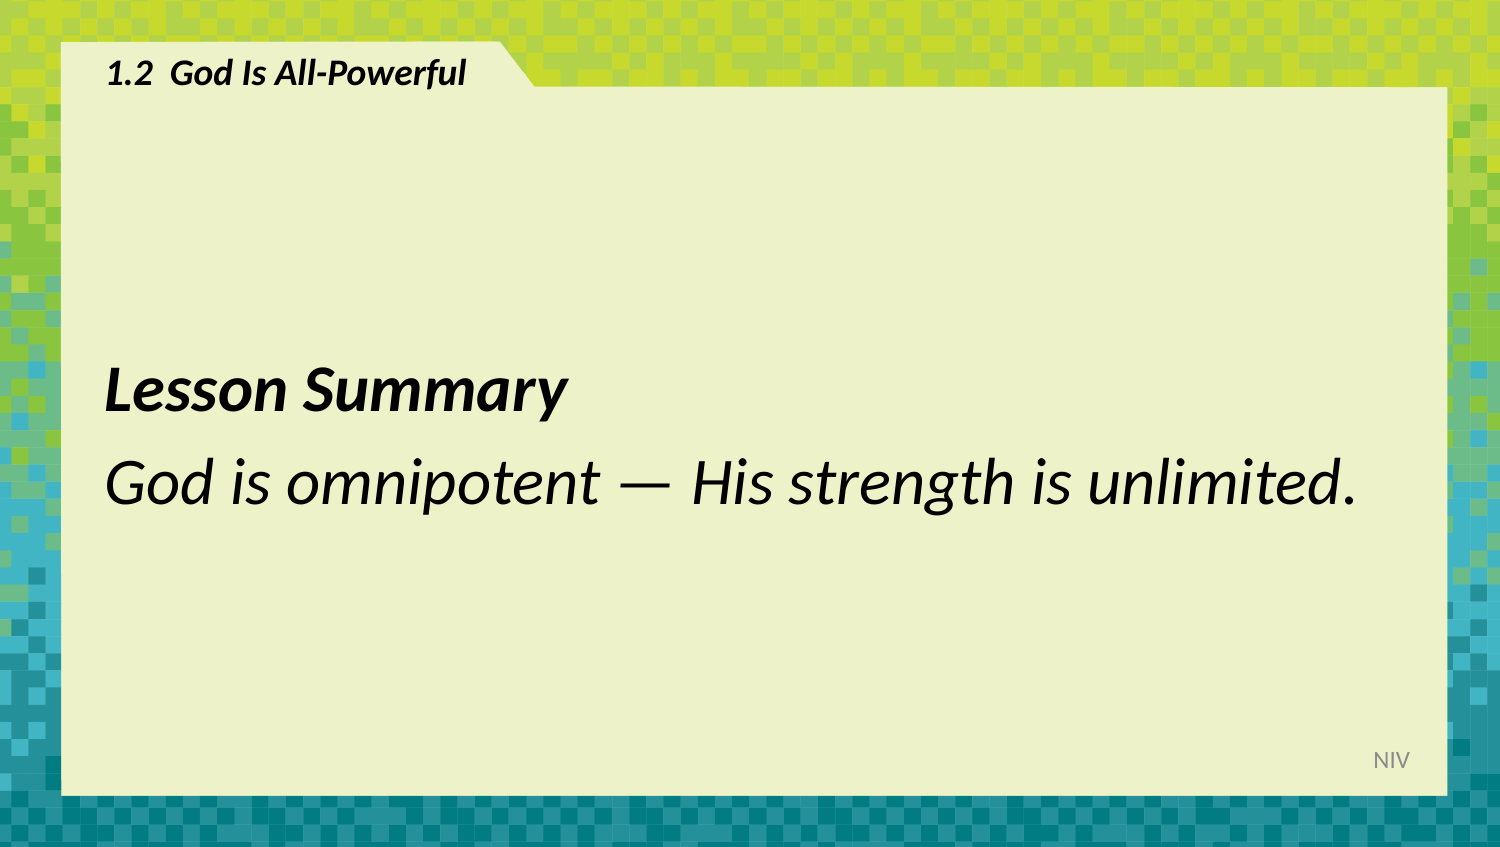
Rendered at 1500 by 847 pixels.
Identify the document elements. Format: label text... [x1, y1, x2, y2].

footer NIV [950, 736, 1425, 782]
picture [0, 0, 1500, 847]
list Lesson Summary God is omnipotent — His strength is unlimited. [89, 141, 1403, 722]
title 1.2 God Is All-Powerful [89, 33, 1420, 108]
